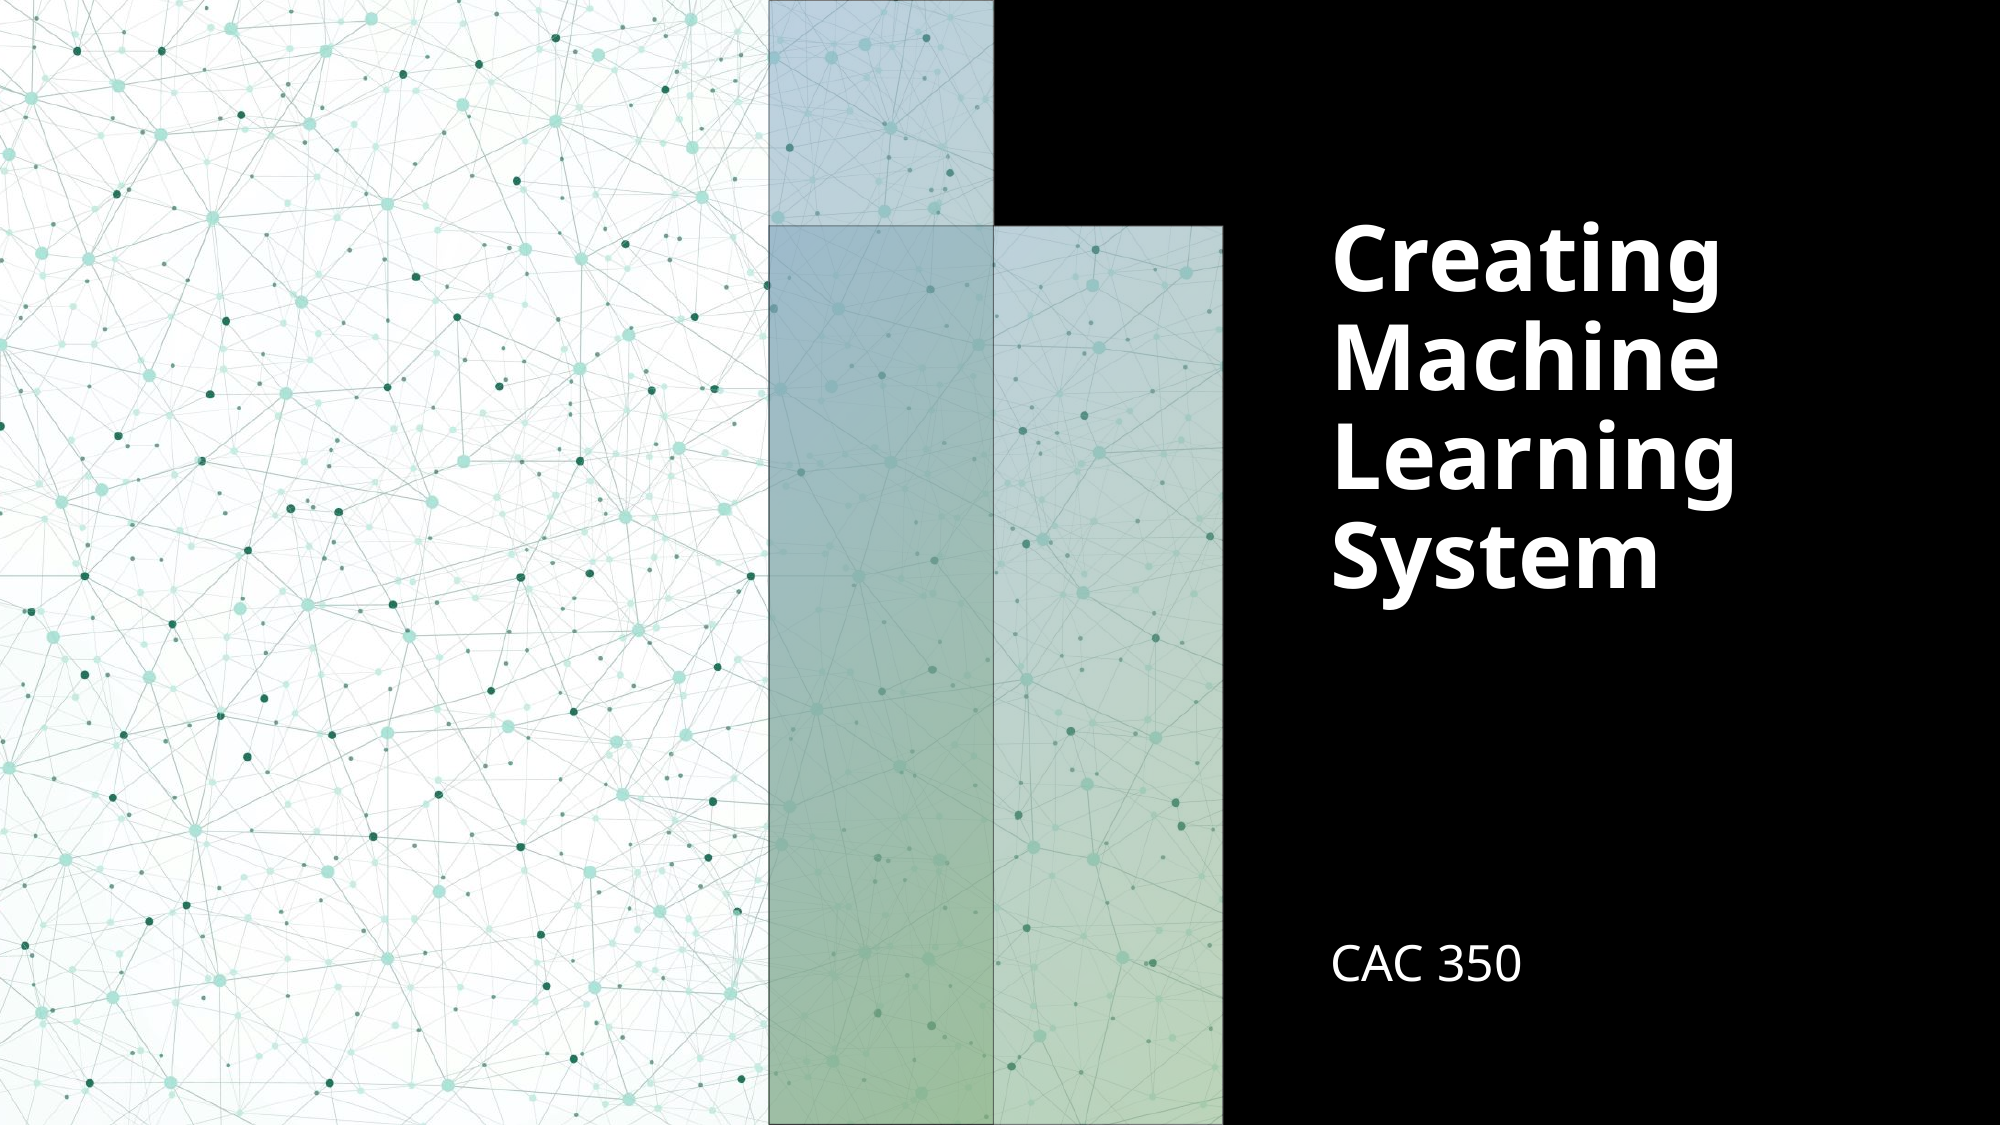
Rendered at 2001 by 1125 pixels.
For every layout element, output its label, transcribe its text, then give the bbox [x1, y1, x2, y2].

picture [0, 0, 1224, 1125]
title Creating Machine Learning System [1315, 204, 1908, 771]
subtitle CAC 350 [1315, 790, 1908, 999]
text_box [1224, 0, 2000, 1125]
